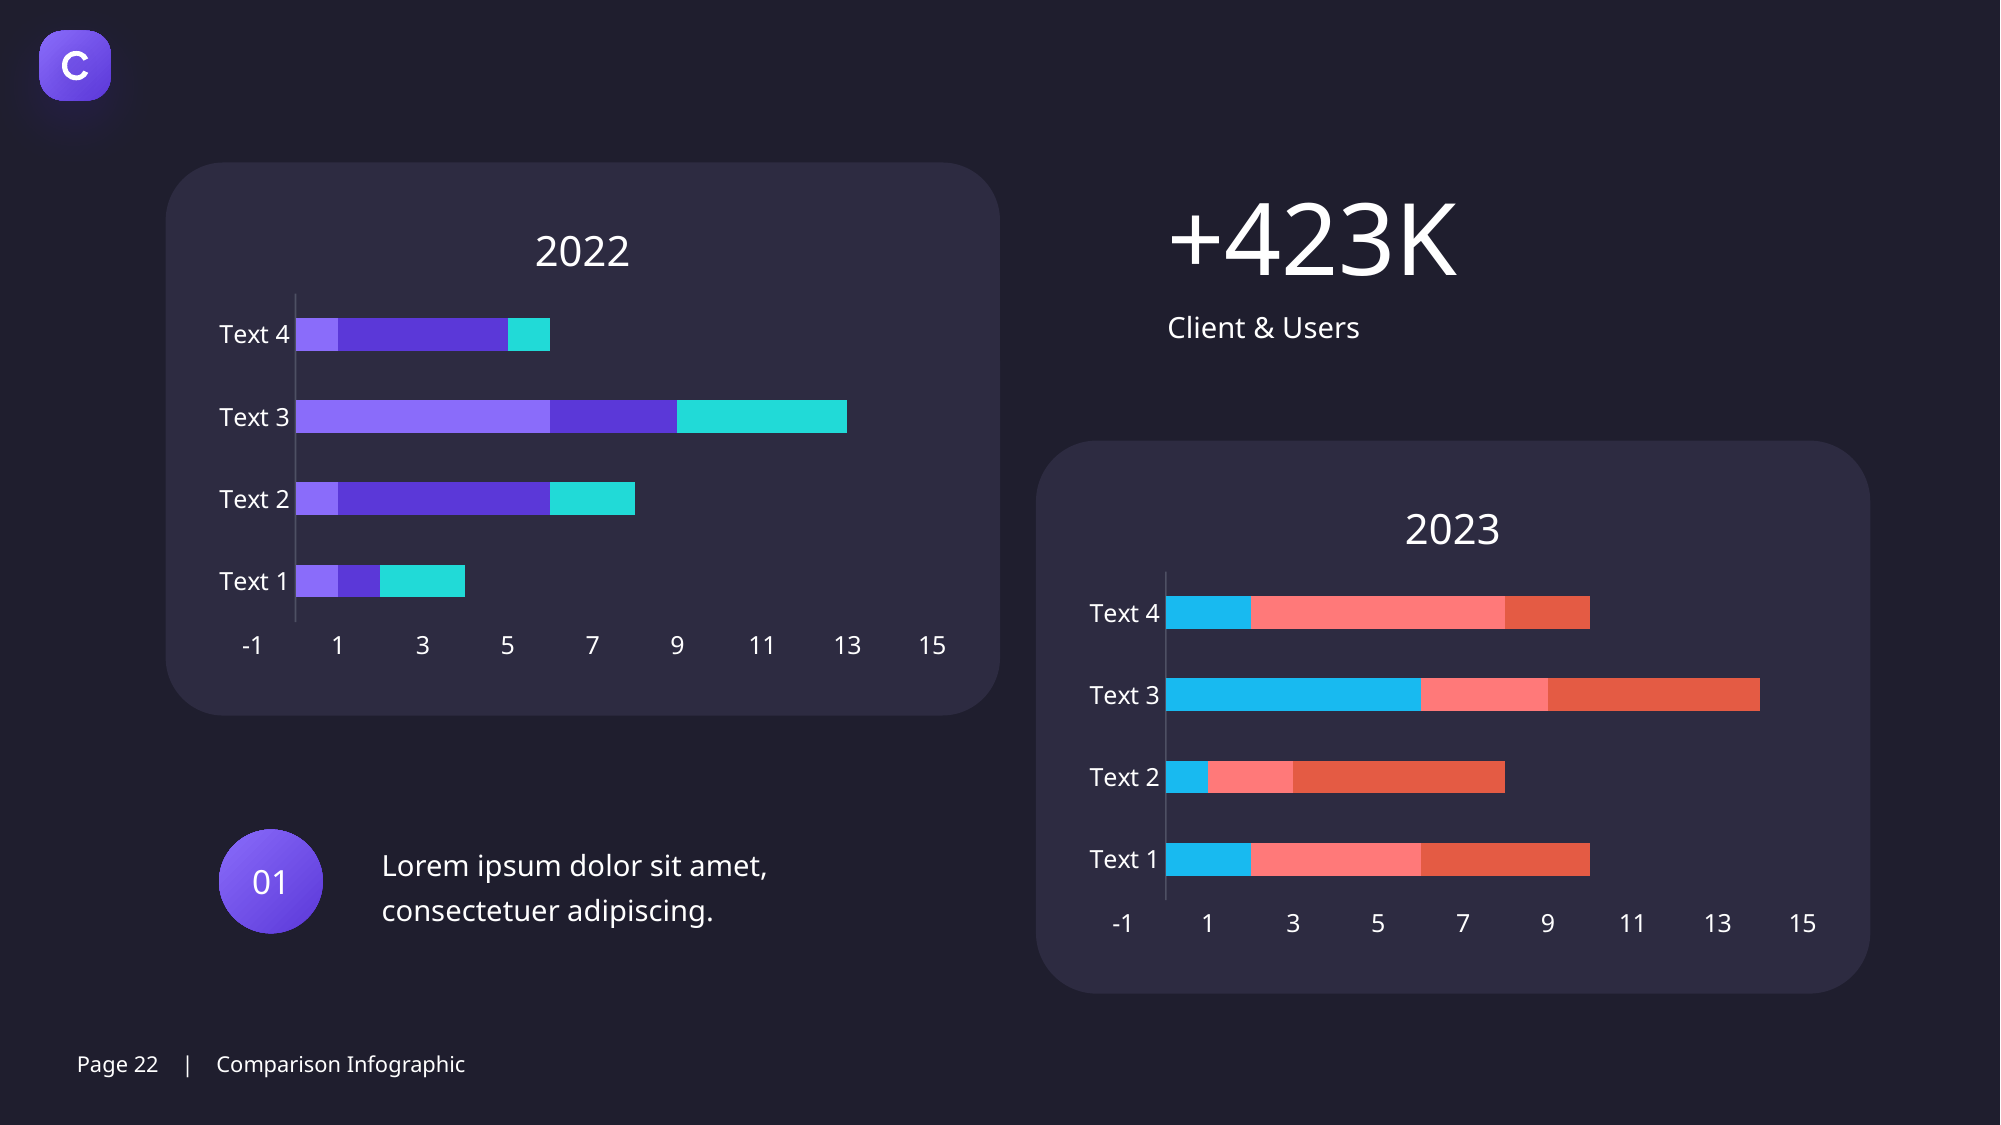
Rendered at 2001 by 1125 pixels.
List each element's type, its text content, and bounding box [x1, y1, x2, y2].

text_box 2023 [1230, 495, 1677, 561]
text_box Lorem ipsum dolor sit amet, consectetuer adipiscing. [366, 829, 847, 935]
chart [204, 285, 962, 671]
chart [1074, 564, 1832, 949]
text_box [1034, 439, 1872, 995]
text_box [164, 161, 1002, 717]
text_box Client & Users [1152, 291, 1578, 352]
text_box 2022 [359, 217, 806, 282]
text_box 01 [218, 828, 324, 935]
text_box +423K [1152, 190, 1555, 291]
